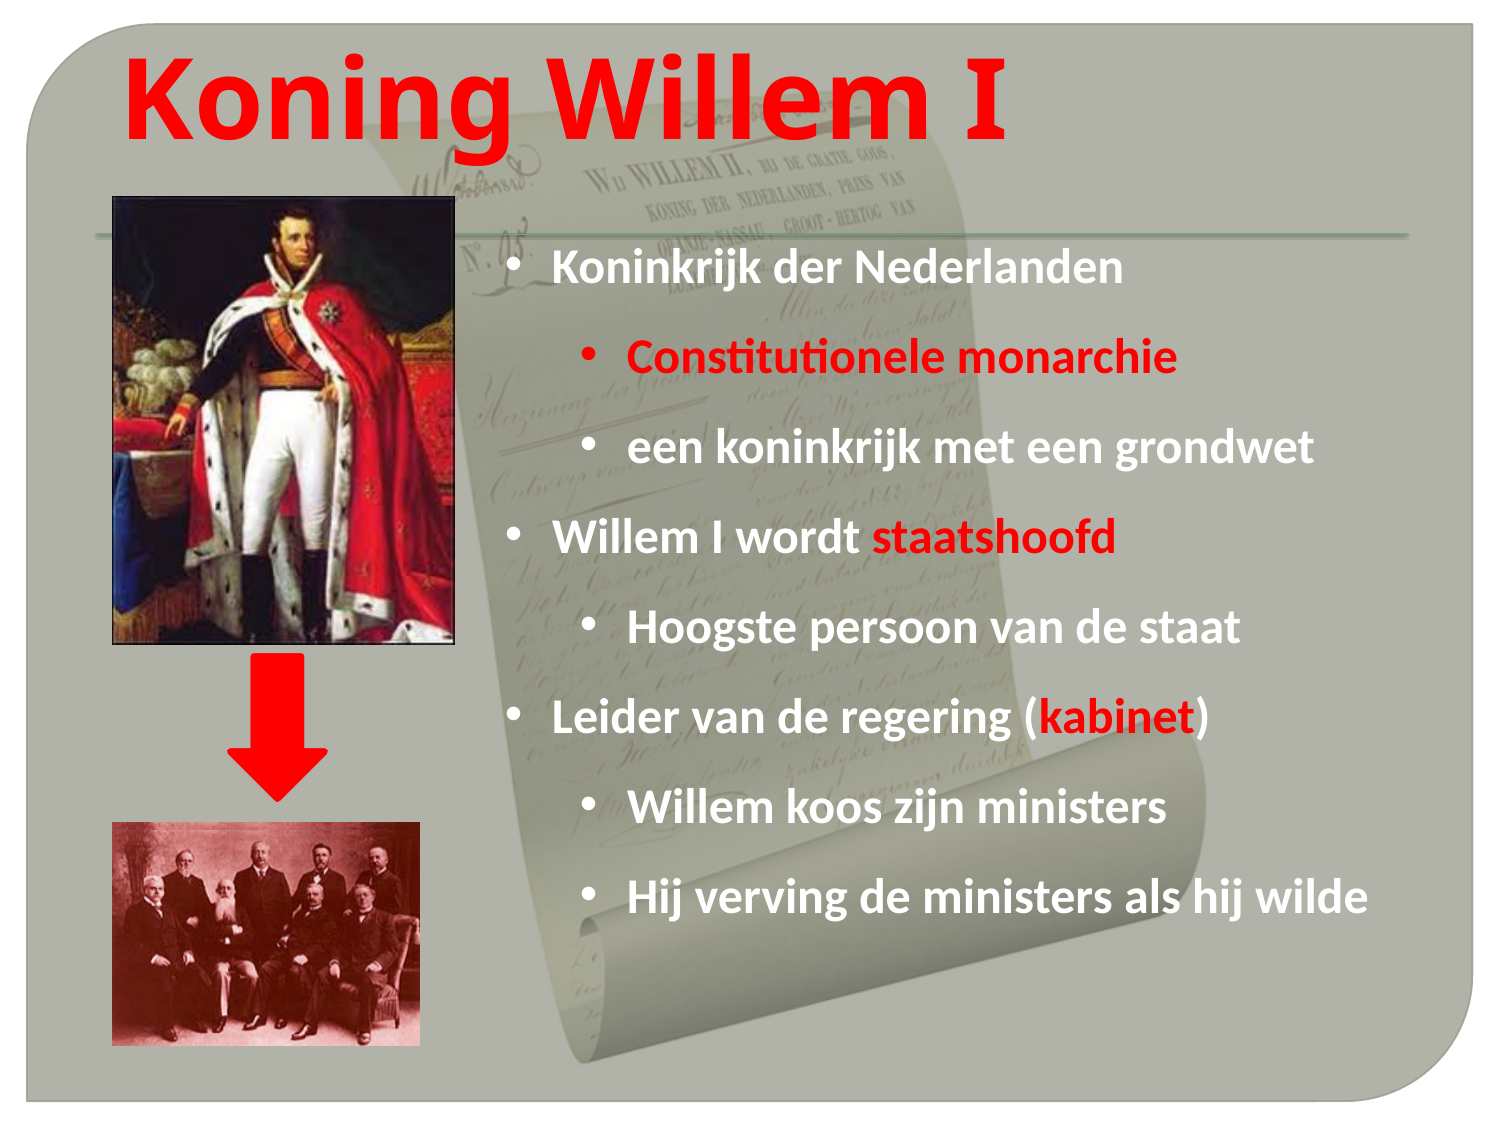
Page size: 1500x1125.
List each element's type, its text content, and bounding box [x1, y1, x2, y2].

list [111, 196, 455, 645]
picture [111, 822, 420, 1047]
text_box Koninkrijk der Nederlanden Constitutionele monarchie een koninkrijk met een grondwet Willem I wordt staatshoofd Hoogste persoon van de staat Leider van de regering (kabinet) Willem koos zijn ministers Hij verving de ministers als hij wilde [490, 196, 1392, 931]
text_box [0, 0, 1500, 1125]
text_box [227, 657, 328, 802]
text_box Koning Willem I [53, 19, 1075, 170]
